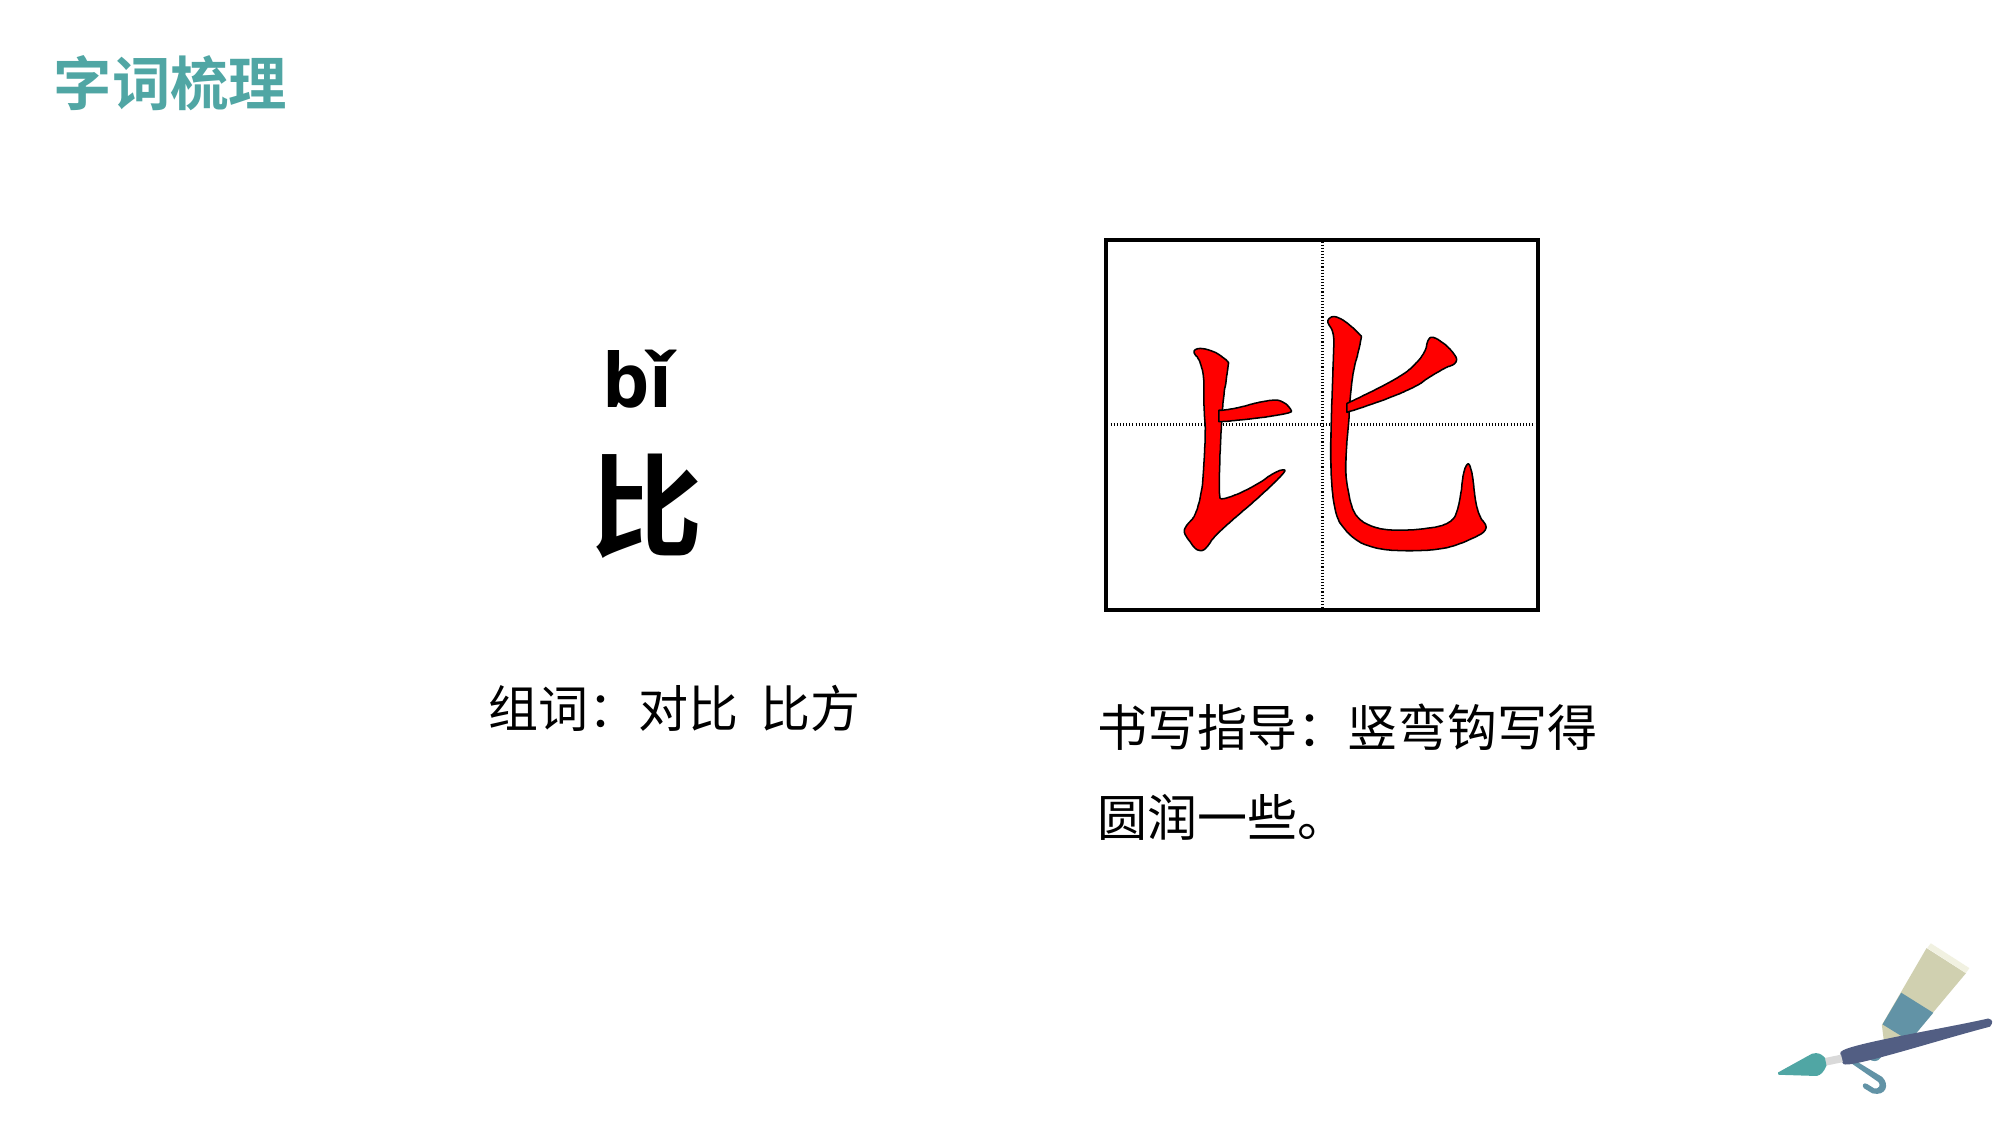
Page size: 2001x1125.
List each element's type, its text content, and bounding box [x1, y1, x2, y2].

text_box 比 [575, 429, 718, 579]
text_box [1346, 337, 1457, 413]
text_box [1811, 945, 1974, 1125]
text_box [1218, 400, 1292, 422]
table_header [1322, 242, 1536, 424]
text_box 书写指导：竖弯钩写得圆润一些。 [1082, 658, 1659, 854]
text_box bǐ [587, 325, 724, 430]
table_cell [1108, 424, 1322, 608]
text_box [1184, 348, 1285, 551]
text_box 字词梳理 [39, 39, 476, 125]
table_cell [1322, 424, 1536, 608]
table_header [1108, 242, 1322, 424]
text_box 组词：对比 比方 [473, 670, 1107, 746]
text_box [1327, 316, 1487, 551]
